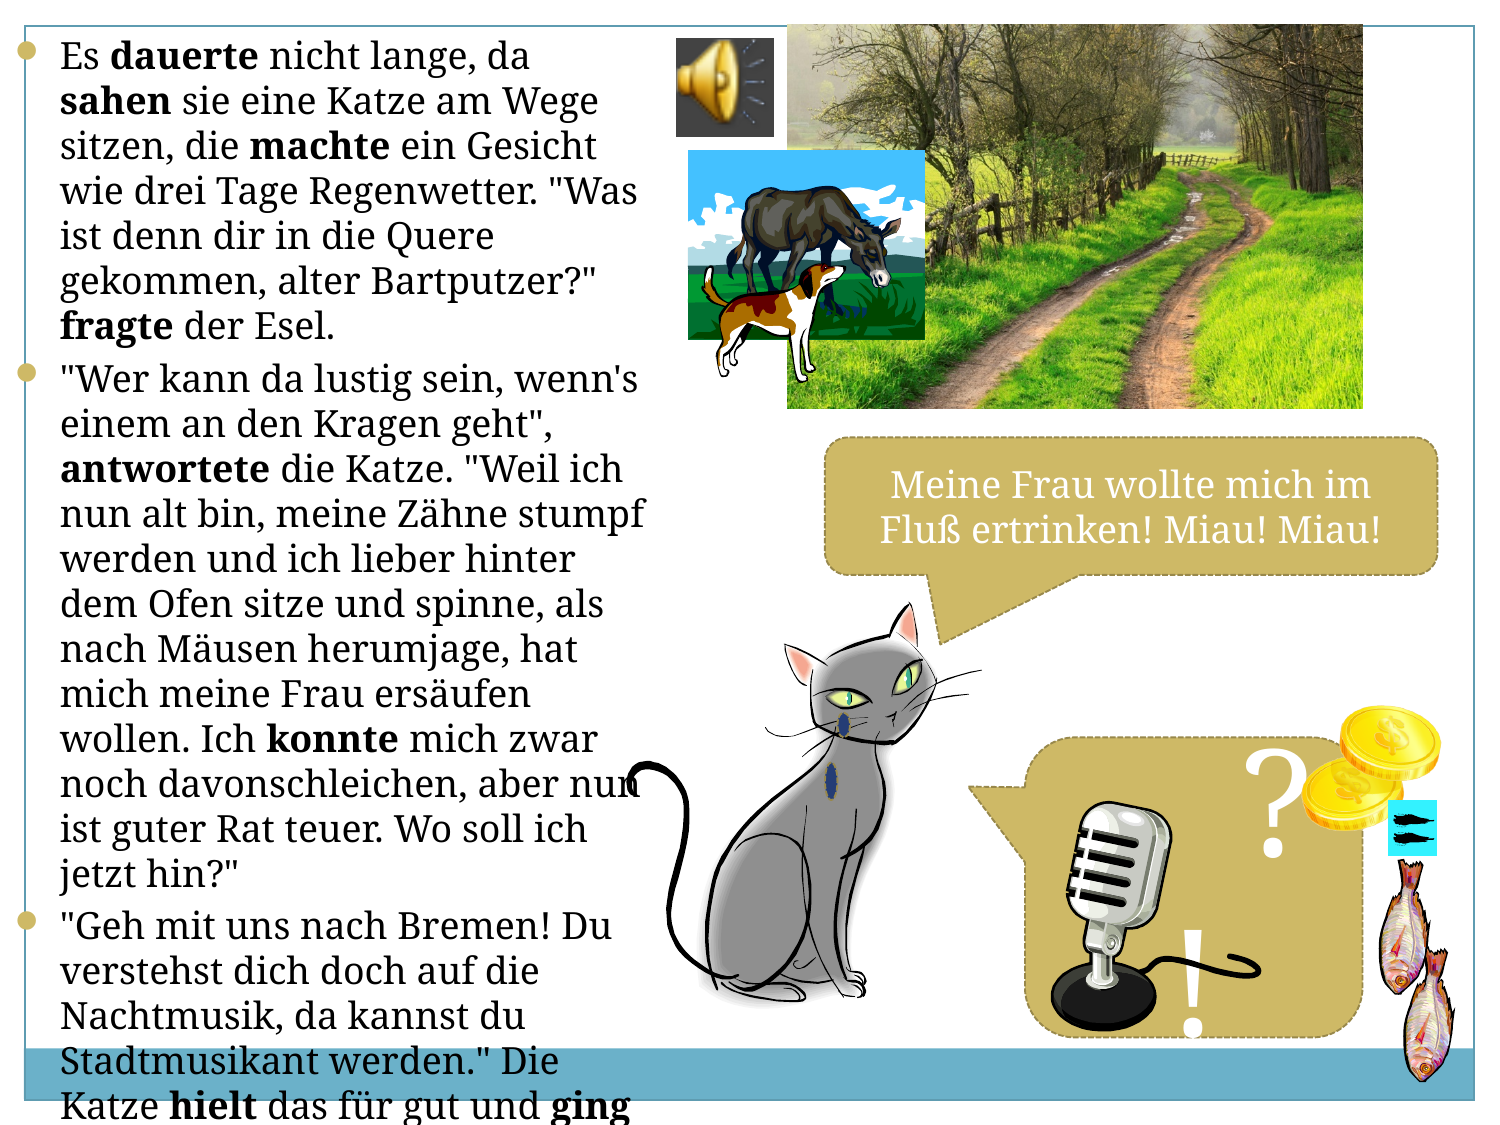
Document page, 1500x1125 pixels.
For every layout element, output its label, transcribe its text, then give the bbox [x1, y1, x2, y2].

picture [1361, 987, 1500, 1045]
picture [687, 24, 1363, 409]
text_box ?! [990, 736, 1364, 1039]
picture [1337, 899, 1476, 957]
picture [624, 599, 984, 1013]
picture [1287, 687, 1451, 857]
list Es dauerte nicht lange, da sahen sie eine Katze am Wege sitzen, die machte ein Gesicht wie drei Tage Regenwetter. "Was ist denn dir in die Quere gekommen, alter Bartputzer?" fragte der Esel. "Wer kann da lustig sein, wenn's einem an den Kragen geht", antwortete die Katze. "Weil ich nun alt bin, meine Zähne stumpf werden und ich lieber hinter dem Ofen sitze und spinne, als nach Mäusen herumjage, hat mich meine Frau ersäufen wollen. Ich konnte mich zwar noch davonschleichen, aber nun ist guter Rat teuer. Wo soll ich jetzt hin?" "Geh mit uns nach Bremen! Du verstehst dich doch auf die Nachtmusik, da kannst du Stadtmusikant werden." Die Katze hielt das für gut und ging mit. [0, 24, 663, 1100]
text_box Meine Frau wollte mich im Fluß ertrinken! Miau! Miau! [823, 436, 1439, 620]
picture [1049, 799, 1263, 1033]
picture [674, 37, 776, 138]
